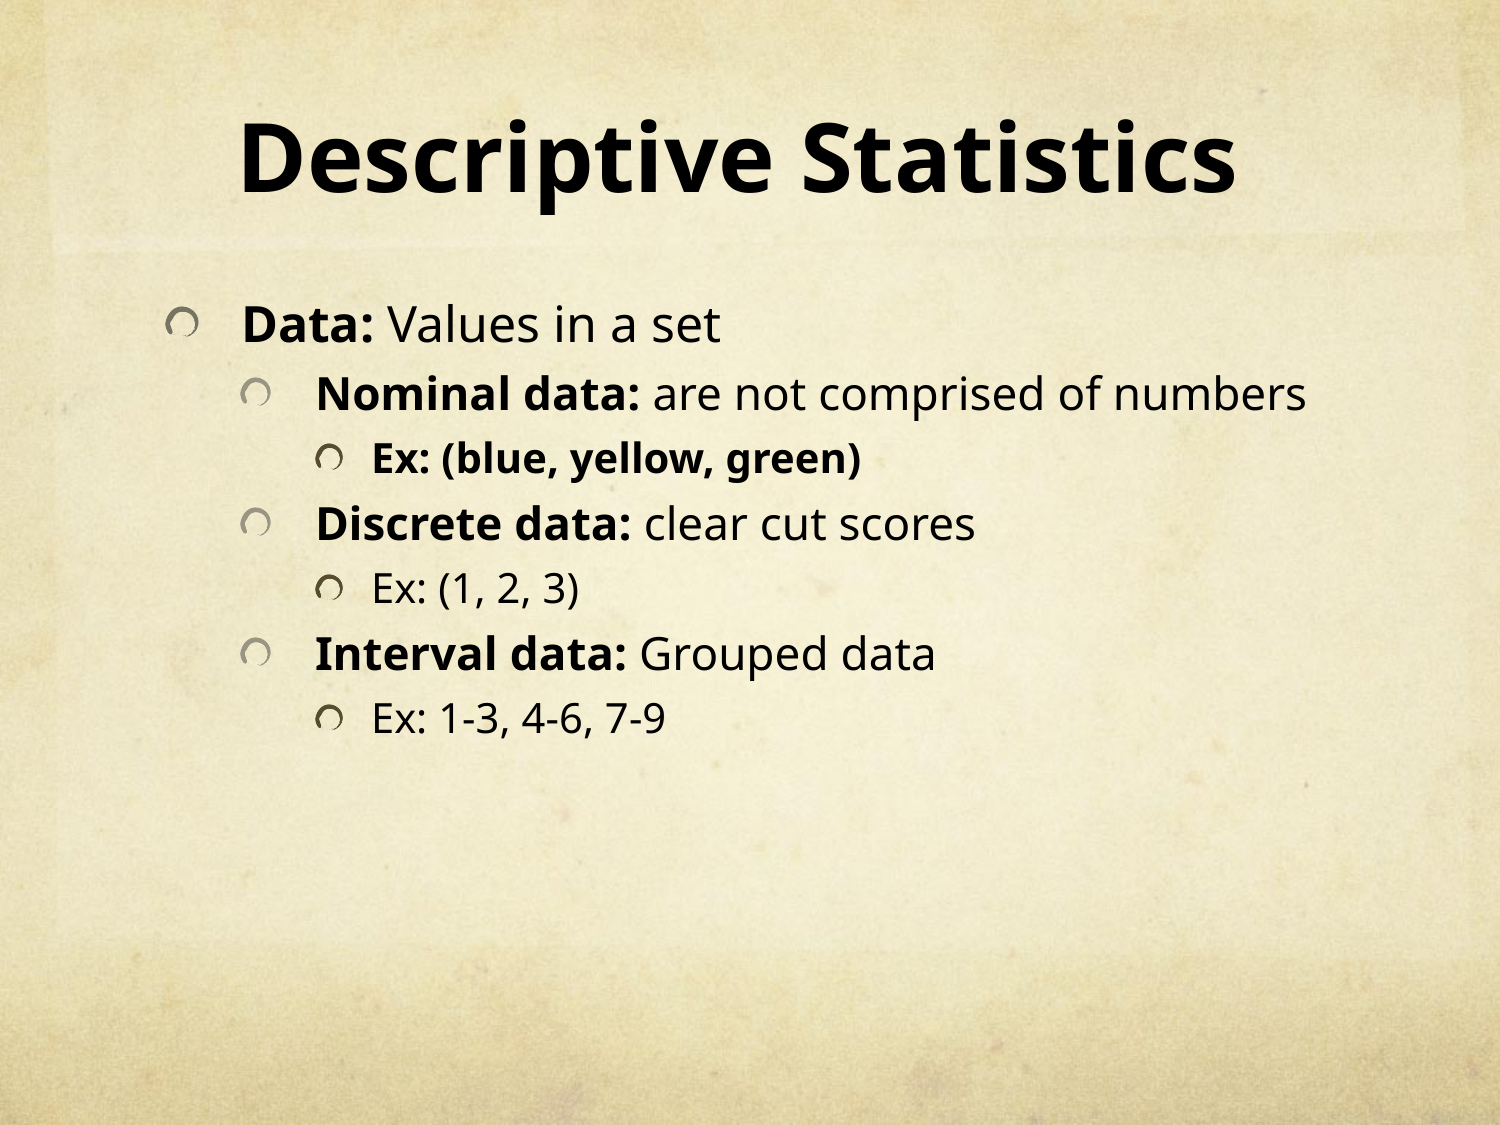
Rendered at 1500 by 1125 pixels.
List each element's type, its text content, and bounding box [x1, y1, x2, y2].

list Data: Values in a set Nominal data: are not comprised of numbers Ex: (blue, yellow, green) Discrete data: clear cut scores Ex: (1, 2, 3) Interval data: Grouped data Ex: 1-3, 4-6, 7-9 [150, 284, 1350, 950]
picture [0, 0, 1500, 1125]
title Descriptive Statistics [150, 82, 1350, 225]
